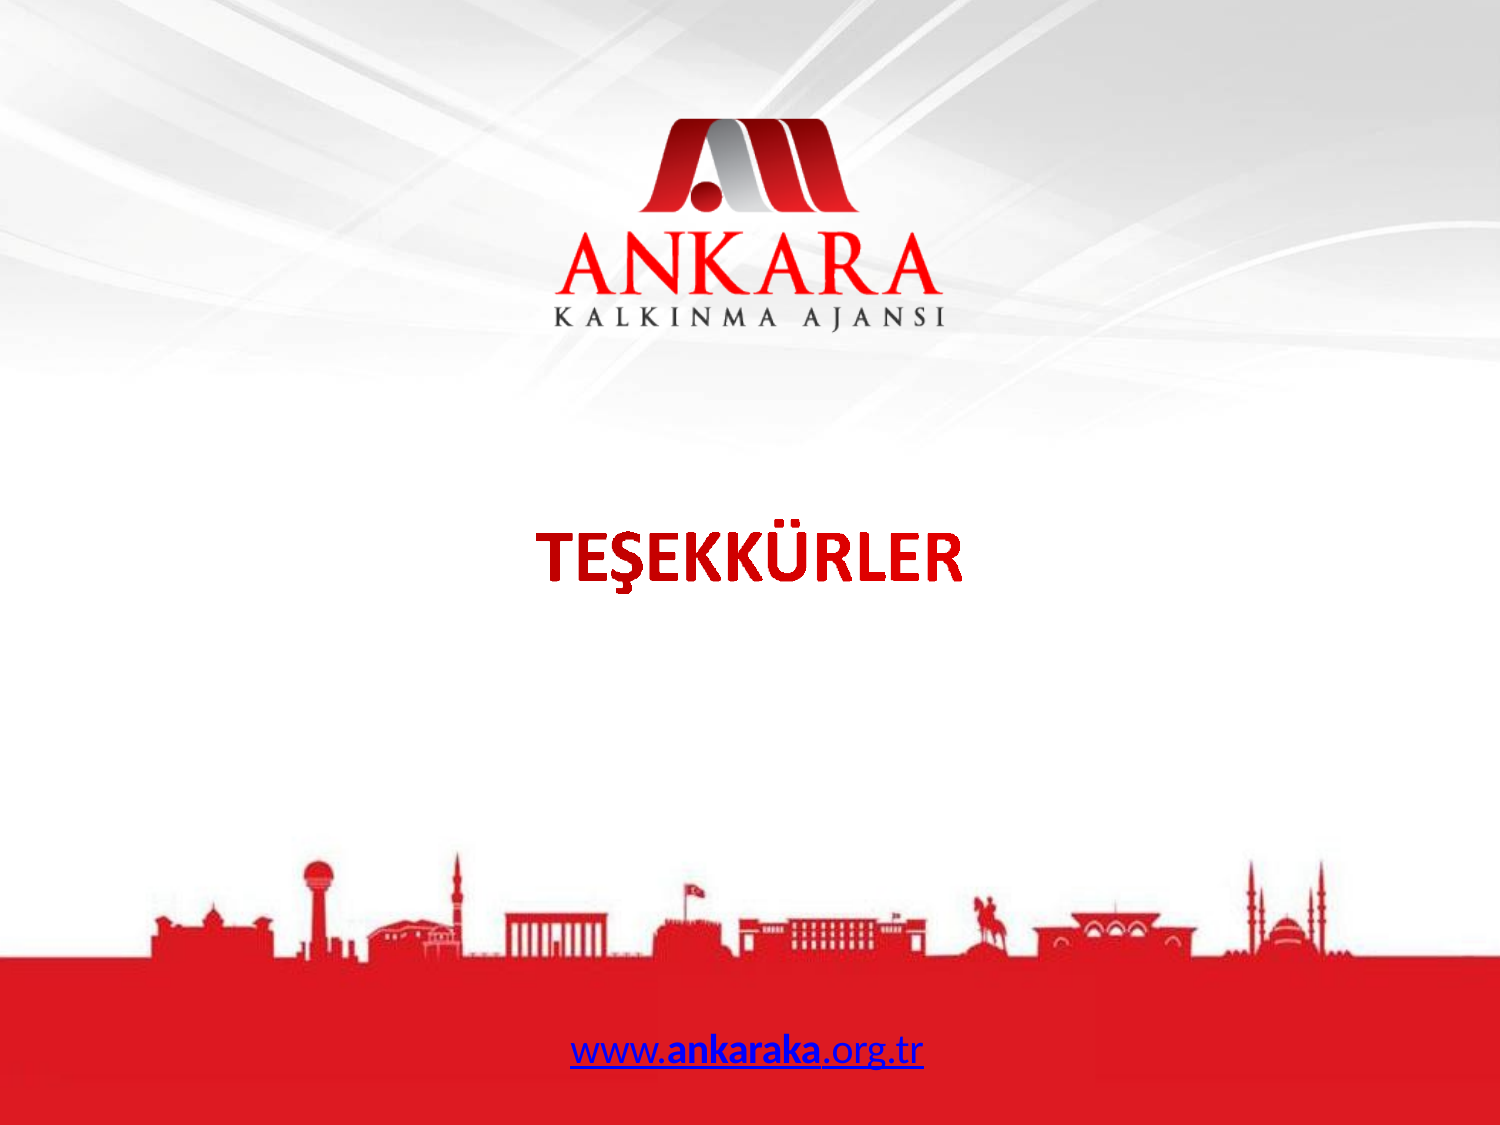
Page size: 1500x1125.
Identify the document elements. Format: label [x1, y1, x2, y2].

picture [0, 0, 1500, 456]
picture [536, 518, 963, 594]
picture [0, 812, 1500, 1125]
